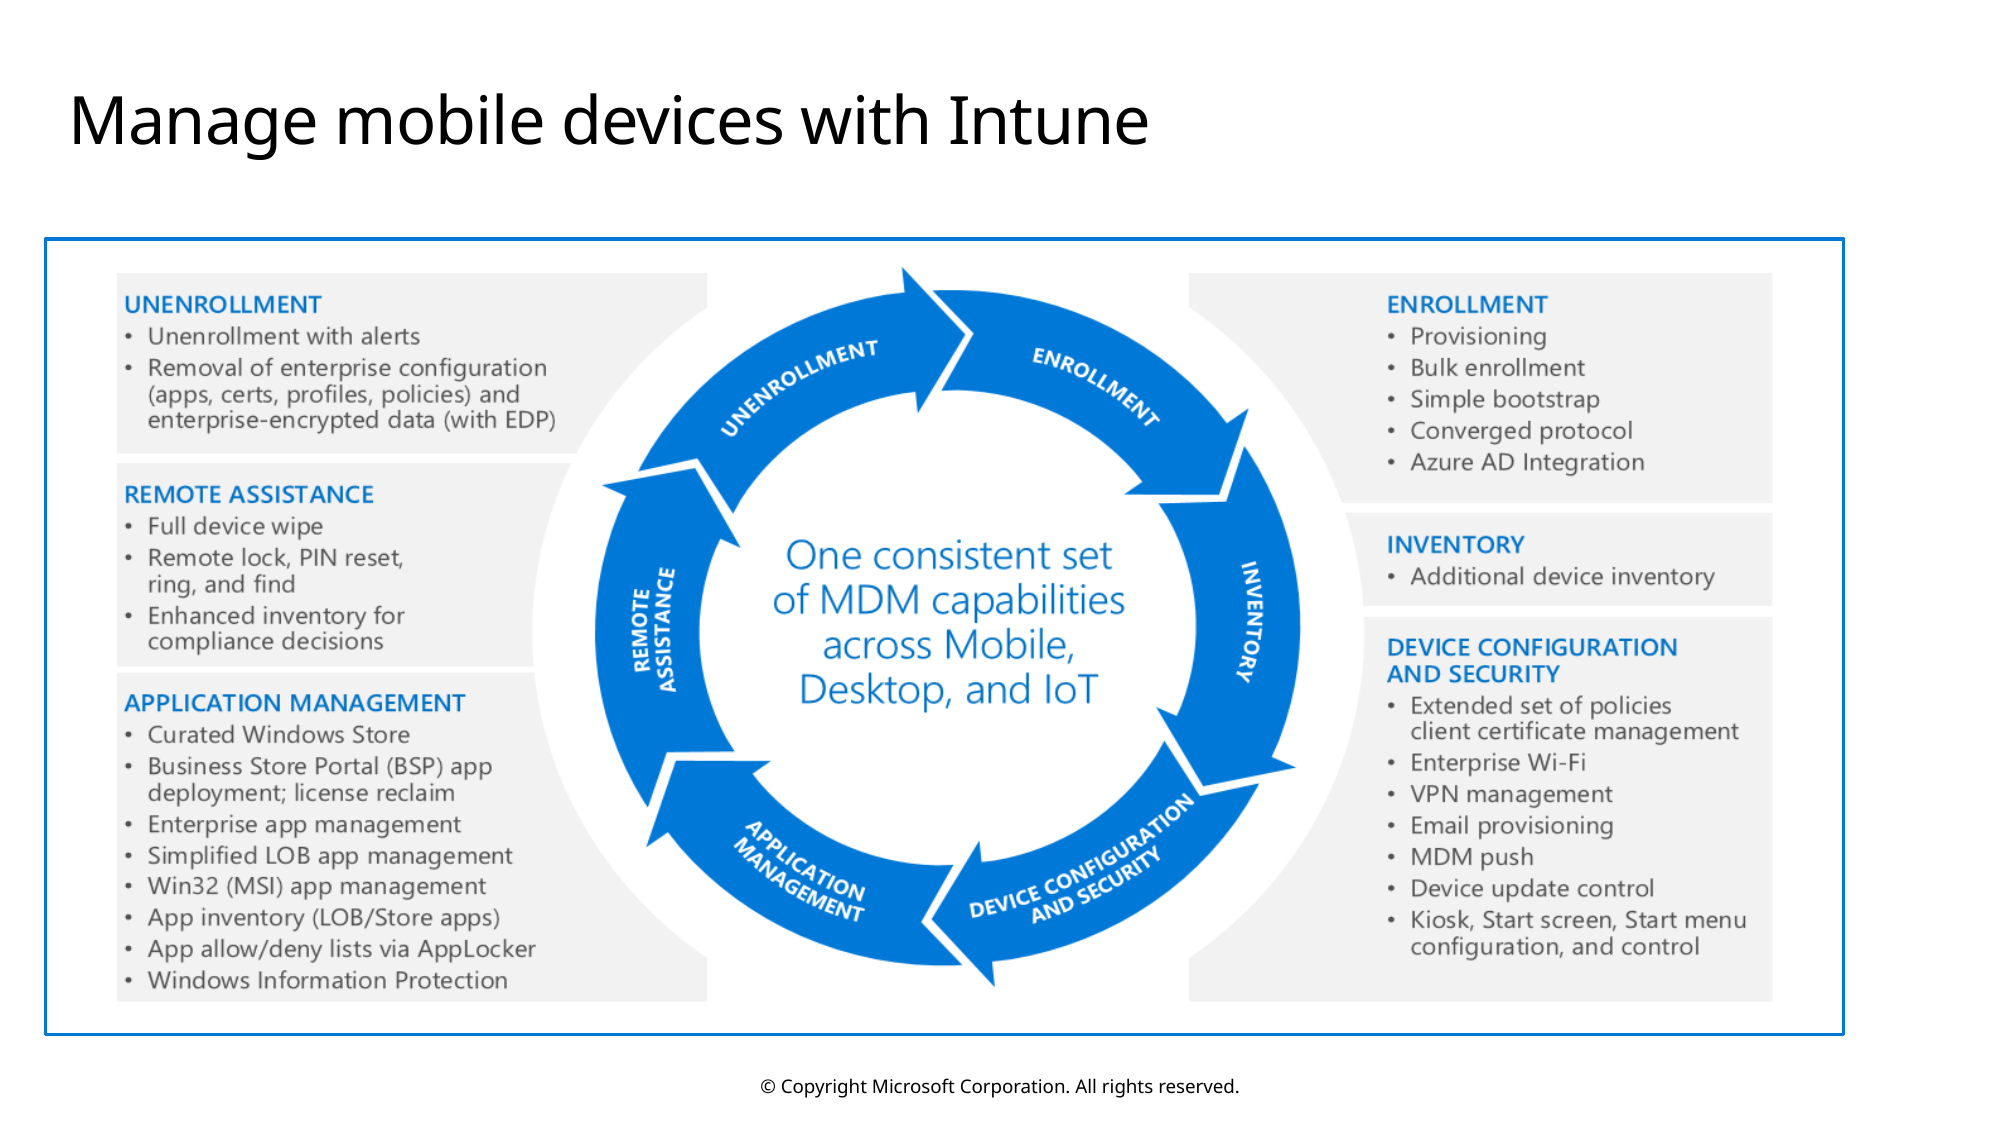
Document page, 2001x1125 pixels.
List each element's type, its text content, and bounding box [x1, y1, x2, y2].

picture [116, 265, 1773, 1009]
text_box [45, 238, 1845, 1036]
title Manage mobile devices with Intune [68, 72, 1930, 184]
